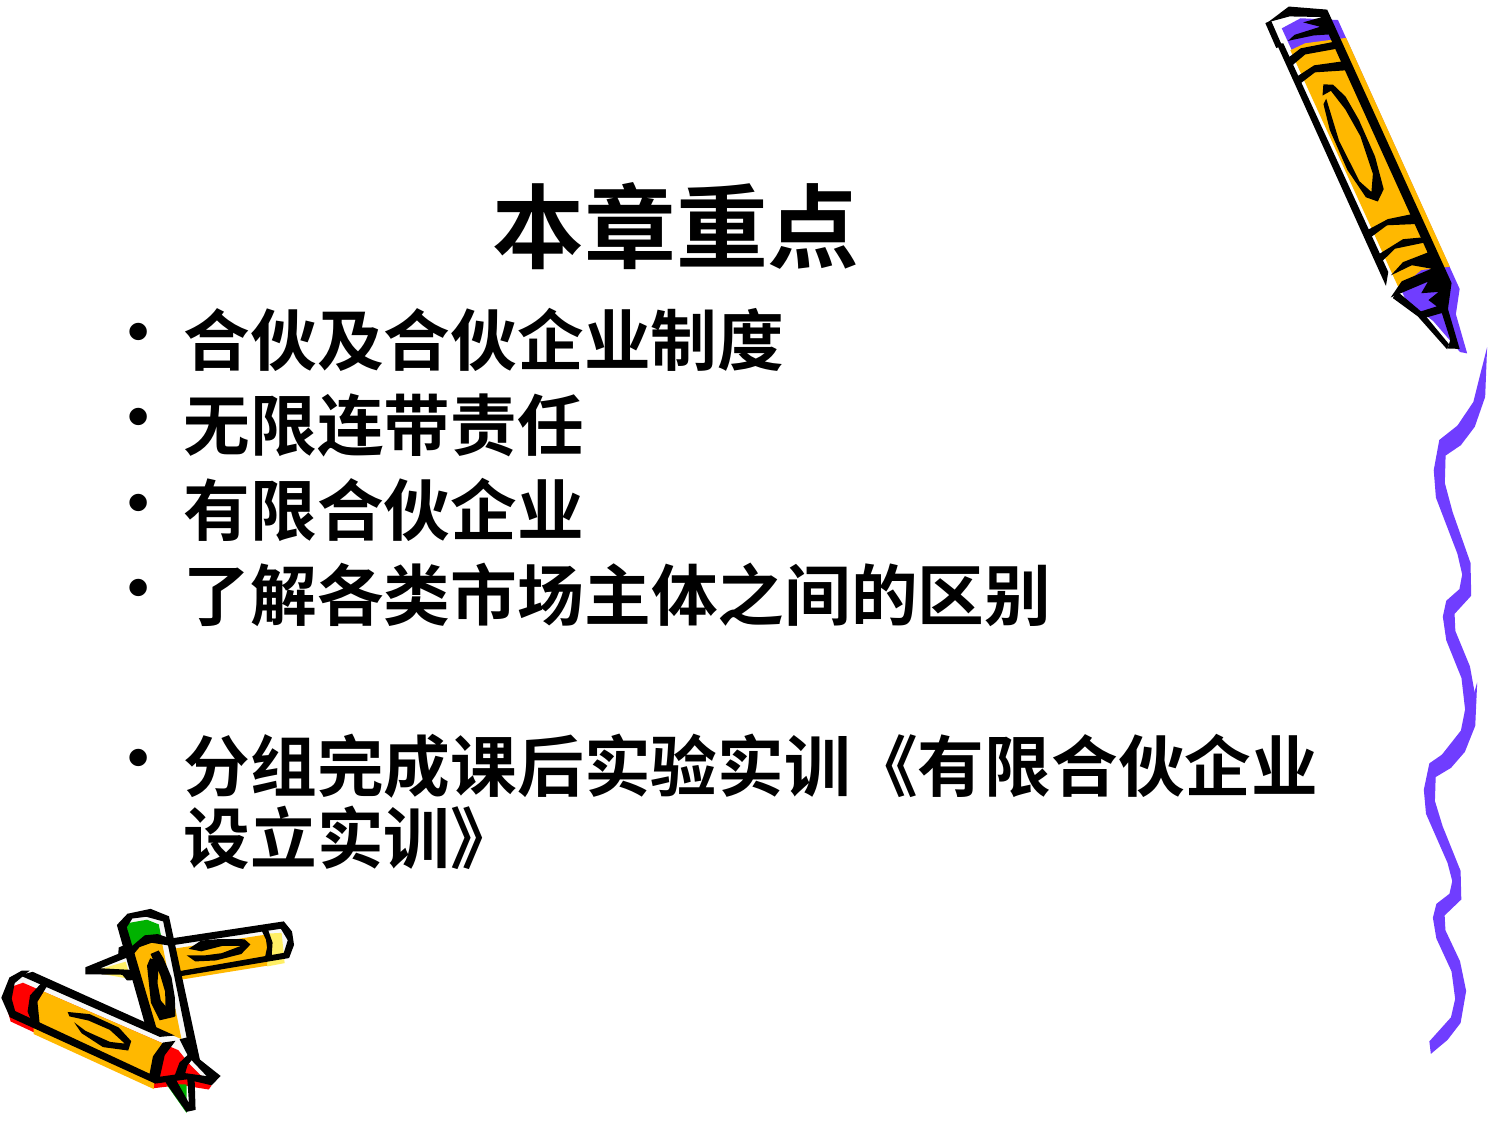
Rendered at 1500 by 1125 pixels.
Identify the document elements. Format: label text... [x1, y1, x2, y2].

list 合伙及合伙企业制度 无限连带责任 有限合伙企业 了解各类市场主体之间的区别 分组完成课后实验实训《有限合伙企业设立实训》 [112, 299, 1376, 901]
title 本章重点 [112, 24, 1240, 288]
